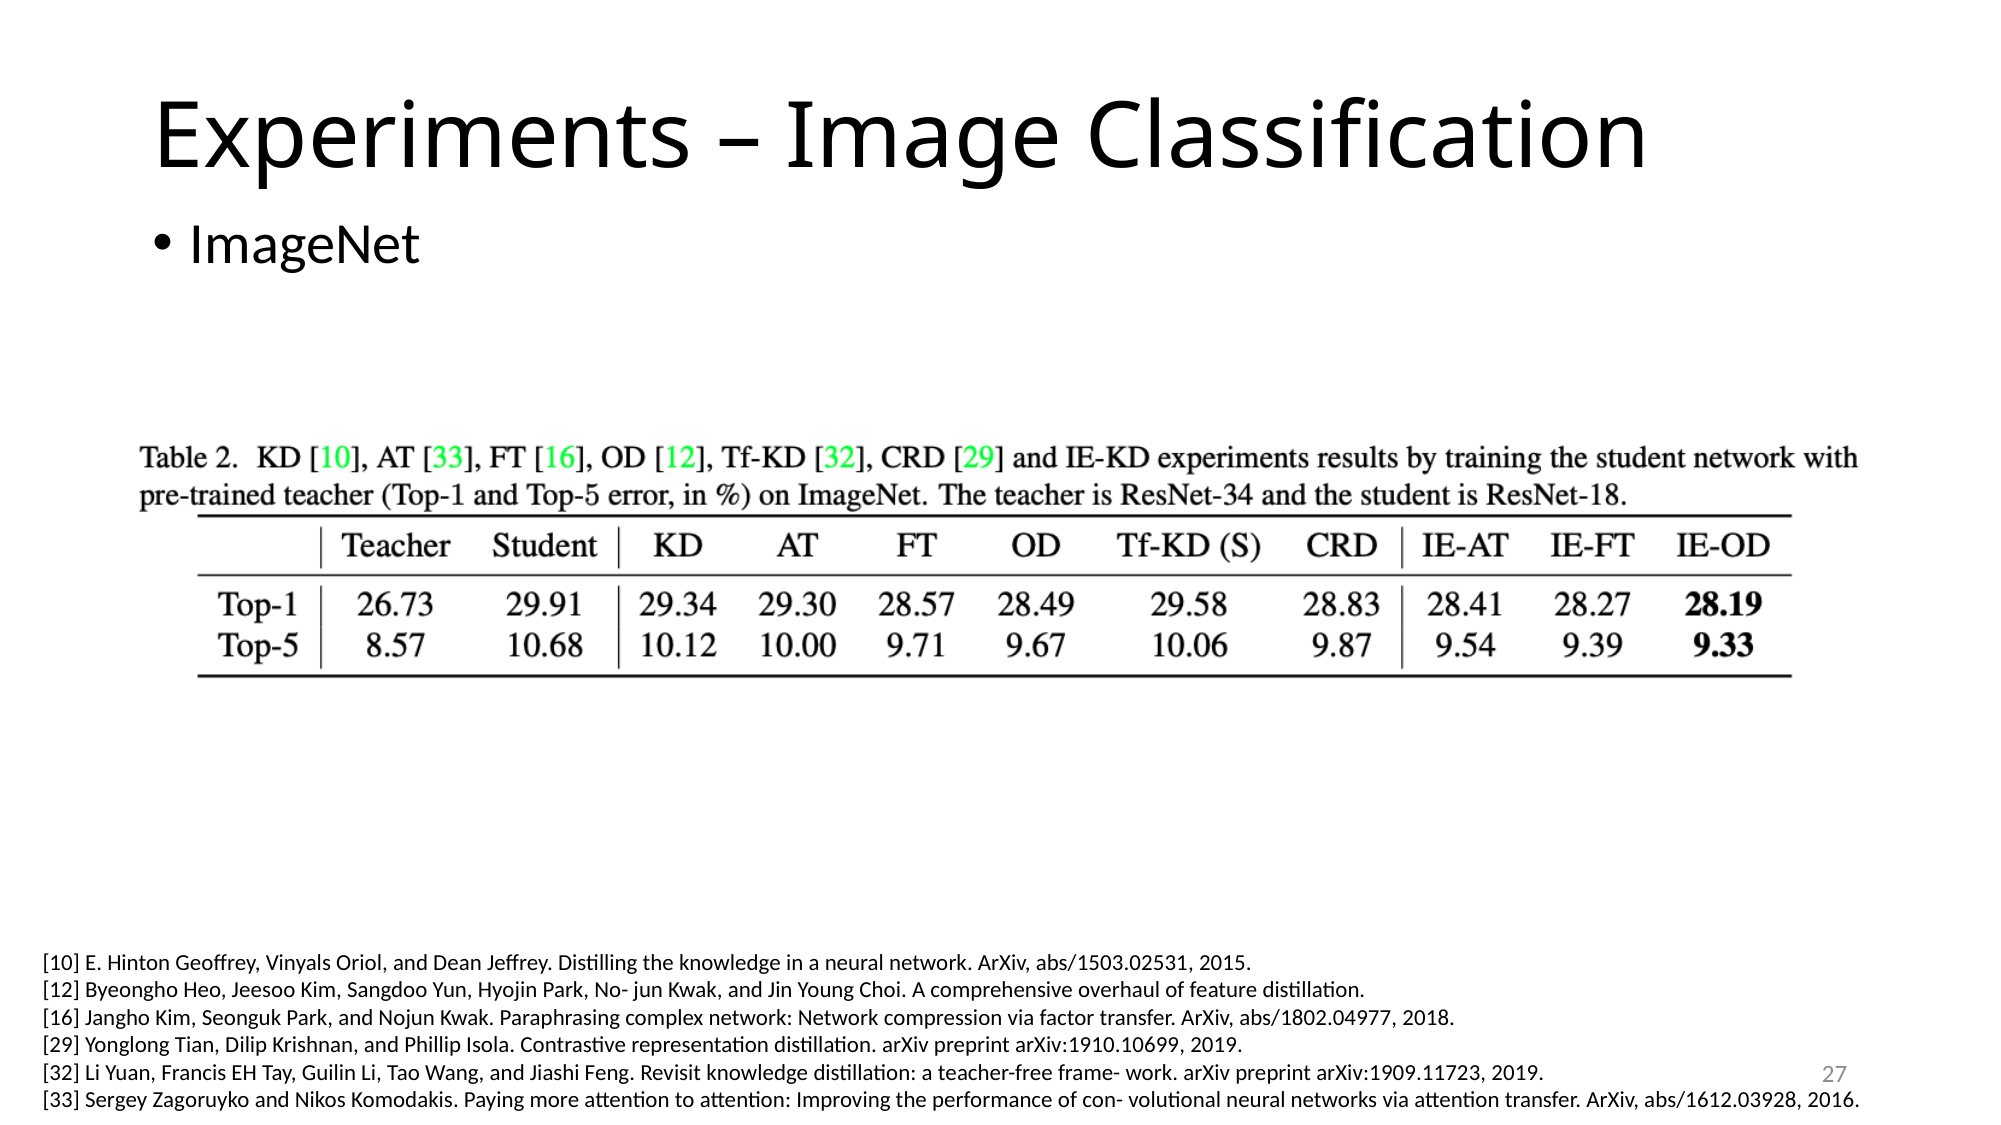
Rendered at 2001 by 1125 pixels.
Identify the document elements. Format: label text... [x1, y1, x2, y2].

title Experiments – Image Classification [137, 28, 1863, 205]
text_box [10] E. Hinton Geoffrey, Vinyals Oriol, and Dean Jeffrey. Distilling the knowledge in a neural network. ArXiv, abs/1503.02531, 2015. [12] Byeongho Heo, Jeesoo Kim, Sangdoo Yun, Hyojin Park, No- jun Kwak, and Jin Young Choi. A comprehensive overhaul of feature distillation. [16] Jangho Kim, Seonguk Park, and Nojun Kwak. Paraphrasing complex network: Network compression via factor transfer. ArXiv, abs/1802.04977, 2018. [29] Yonglong Tian, Dilip Krishnan, and Phillip Isola. Contrastive representation distillation. arXiv preprint arXiv:1910.10699, 2019. [32] Li Yuan, Francis EH Tay, Guilin Li, Tao Wang, and Jiashi Feng. Revisit knowledge distillation: a teacher-free frame- work. arXiv preprint arXiv:1909.11723, 2019. [33] Sergey Zagoruyko and Nikos Komodakis. Paying more attention to attention: Improving the performance of con- volutional neural networks via attention transfer. ArXiv, abs/1612.03928, 2016. [27, 940, 1972, 1120]
list ImageNet [137, 205, 1877, 940]
picture [130, 435, 1870, 689]
